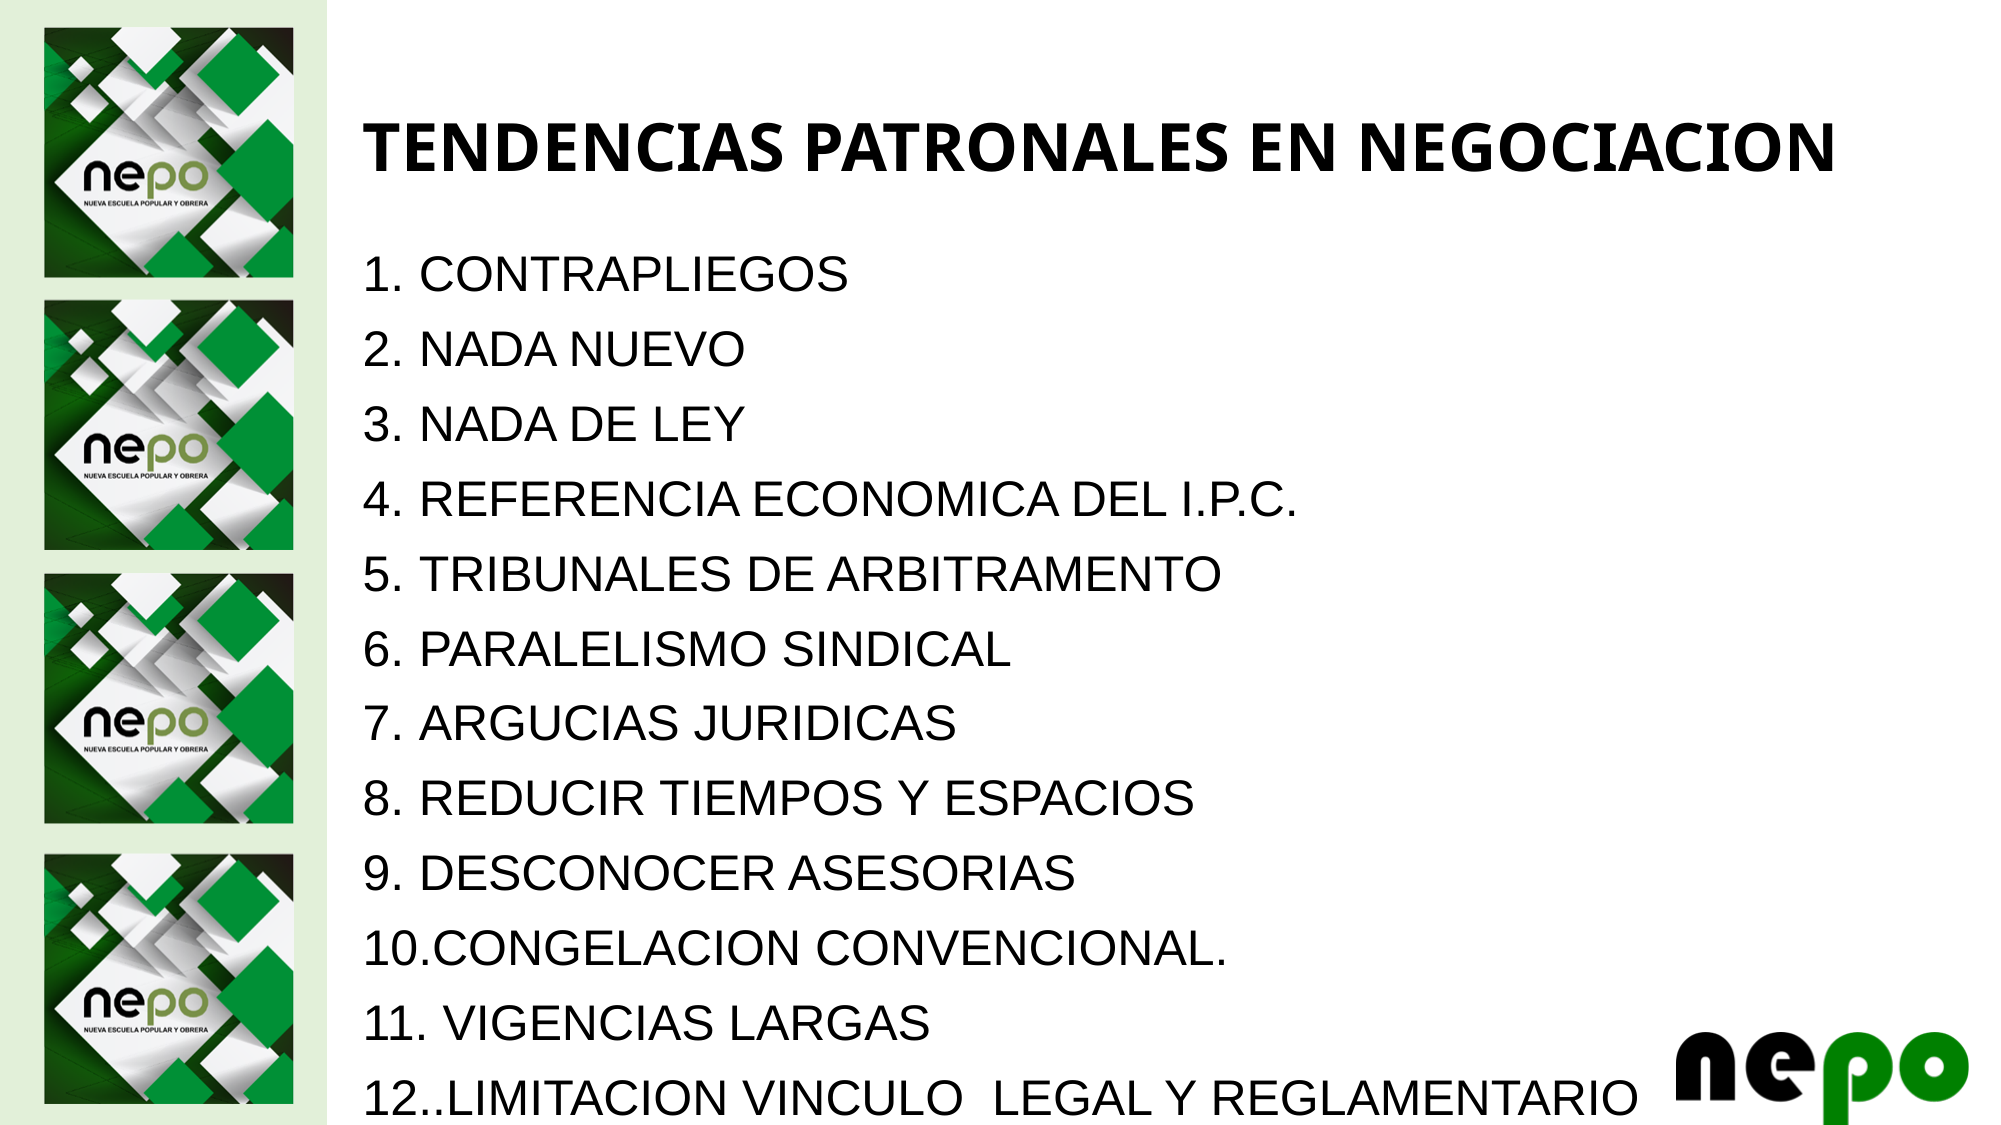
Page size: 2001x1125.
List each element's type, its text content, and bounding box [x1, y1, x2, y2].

picture [1964, 1032, 1969, 1125]
title TENDENCIAS PATRONALES EN NEGOCIACION [347, 106, 1964, 194]
picture [0, 0, 327, 1125]
list CONTRAPLIEGOS NADA NUEVO NADA DE LEY REFERENCIA ECONOMICA DEL I.P.C. TRIBUNALES DE ARBITRAMENTO PARALELISMO SINDICAL ARGUCIAS JURIDICAS REDUCIR TIEMPOS Y ESPACIOS DESCONOCER ASESORIAS CONGELACION CONVENCIONAL. VIGENCIAS LARGAS .LIMITACION VINCULO LEGAL Y REGLAMENTARIO [347, 241, 1964, 1125]
